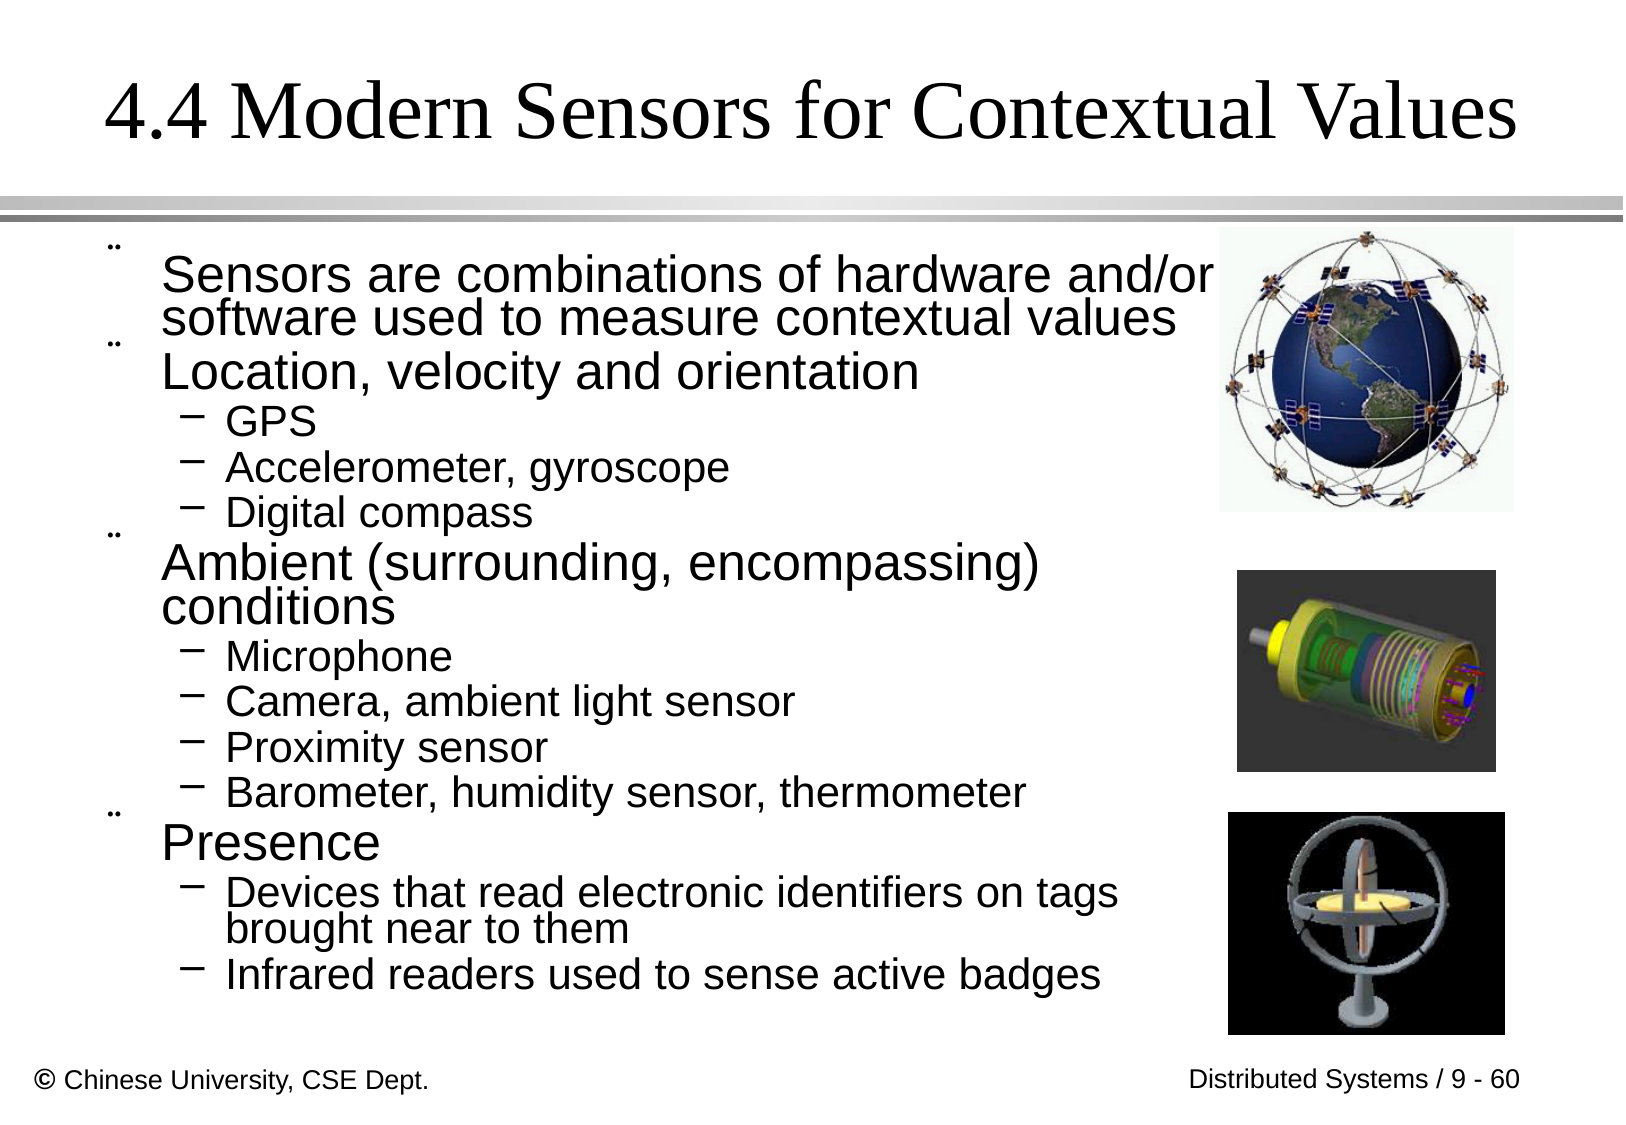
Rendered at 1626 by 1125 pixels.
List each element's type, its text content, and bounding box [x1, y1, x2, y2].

picture [1218, 227, 1514, 512]
picture [1237, 569, 1496, 772]
title 4.4 Modern Sensors for Contextual Values [49, 62, 1576, 163]
list Sensors are combinations of hardware and/or software used to measure contextual values Location, velocity and orientation GPS Accelerometer, gyroscope Digital compass Ambient (surrounding, encompassing) conditions Microphone Camera, ambient light sensor Proximity sensor Barometer, humidity sensor, thermometer Presence Devices that read electronic identifiers on tags brought near to them Infrared readers used to sense active badges [92, 249, 1288, 1088]
picture [1228, 812, 1505, 1035]
